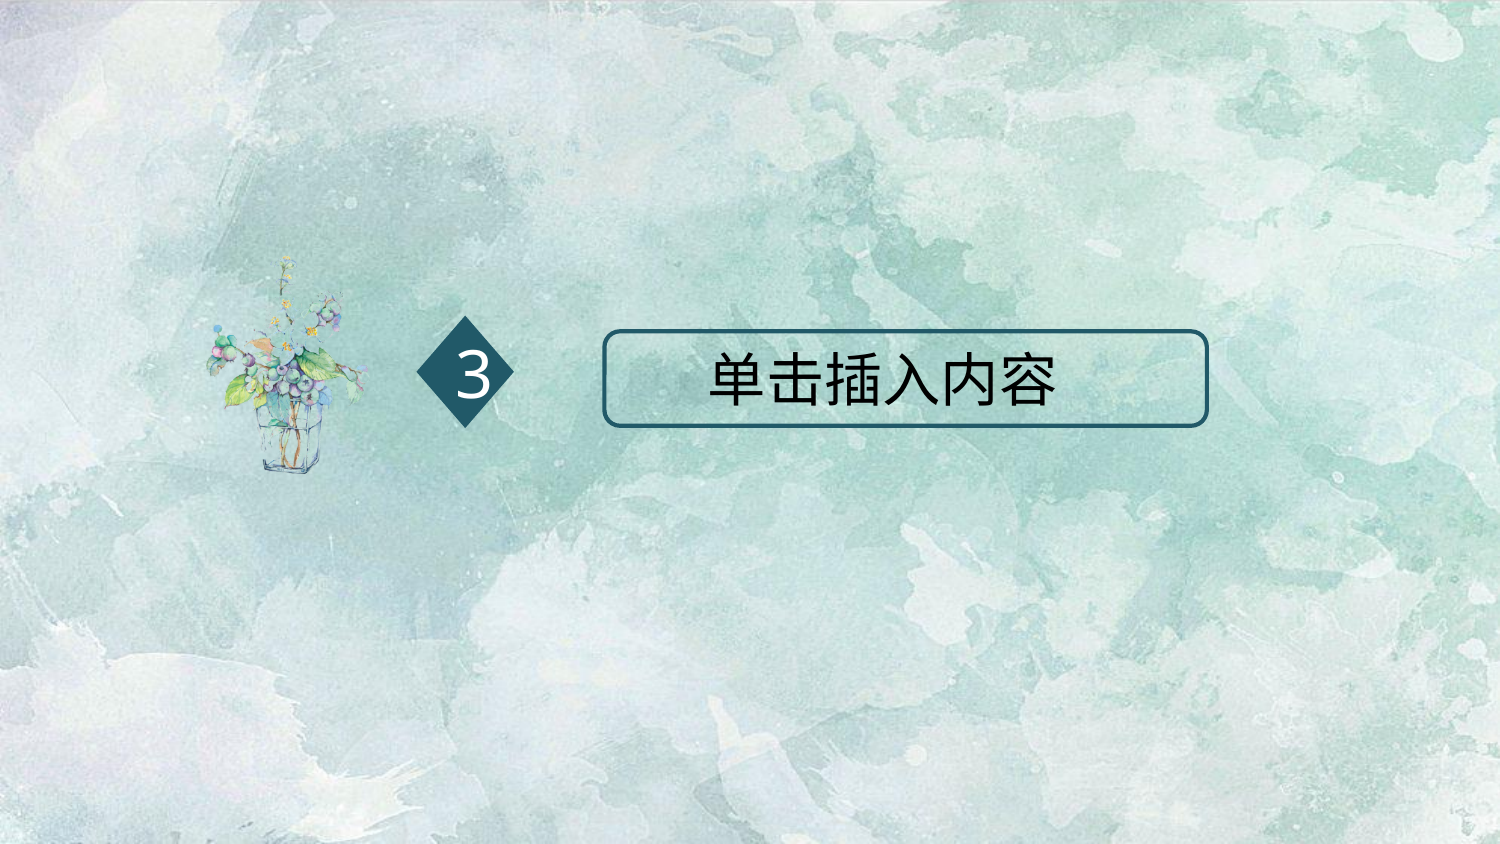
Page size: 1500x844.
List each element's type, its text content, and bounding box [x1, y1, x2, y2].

text_box [602, 329, 1209, 428]
picture [0, 0, 1500, 844]
text_box 3 [414, 313, 516, 431]
text_box 单击插入内容 [693, 336, 1073, 421]
